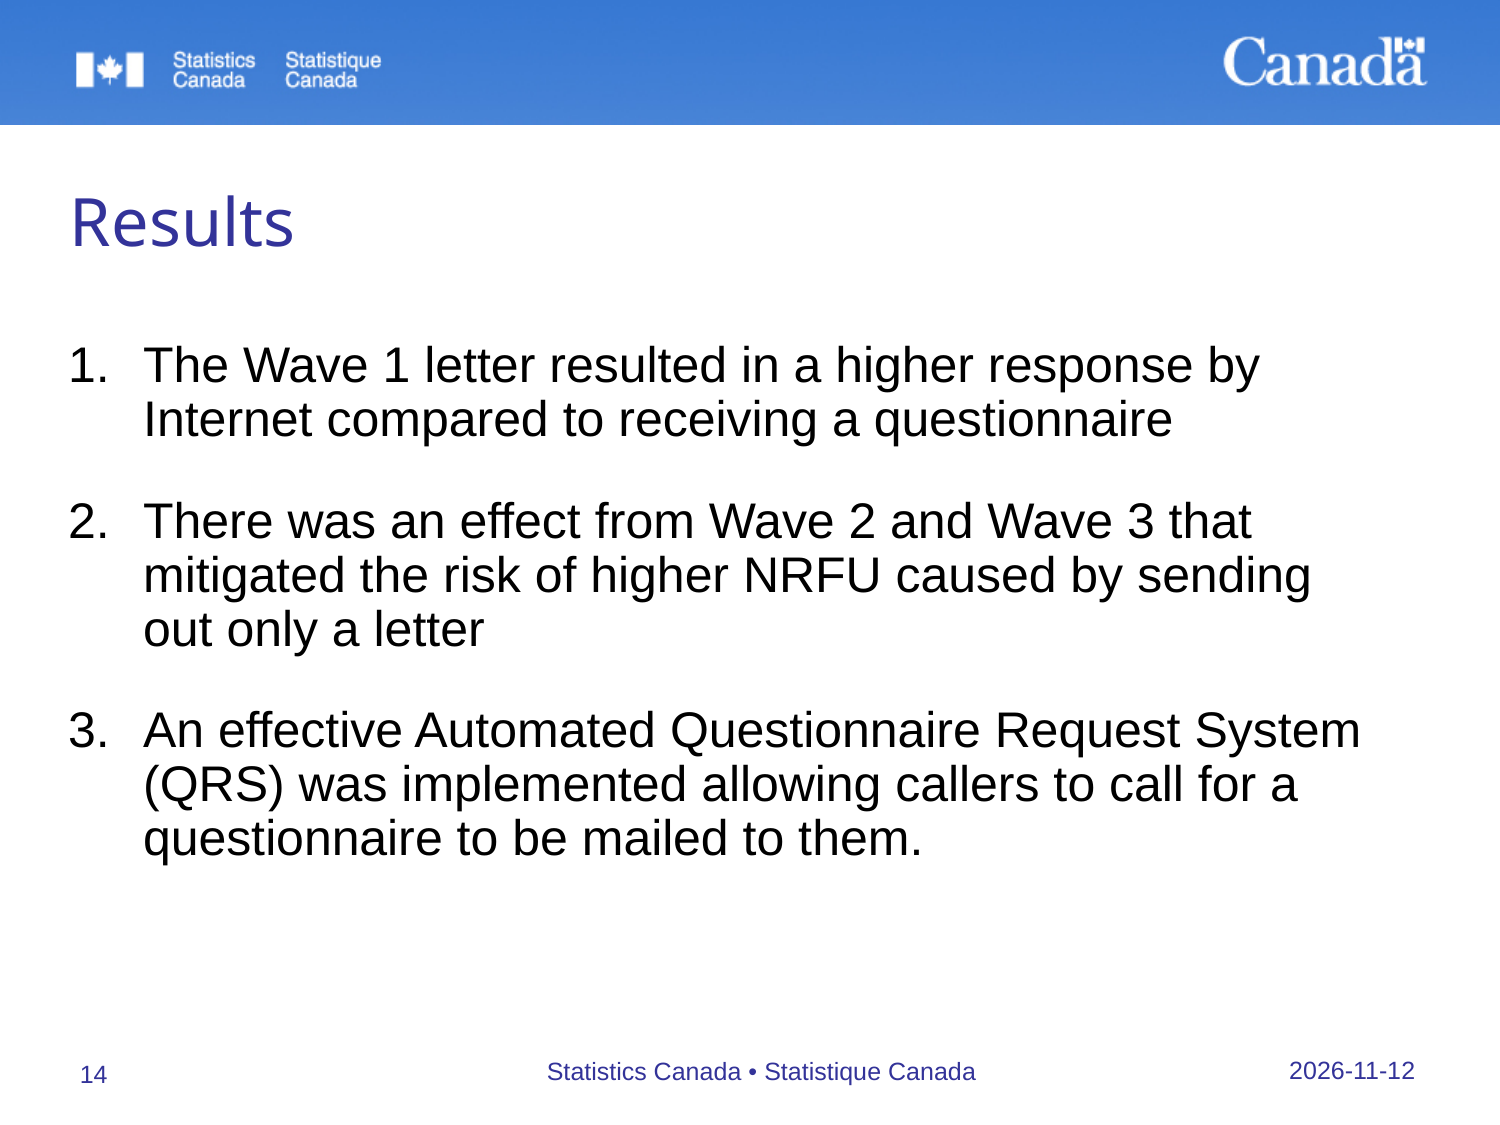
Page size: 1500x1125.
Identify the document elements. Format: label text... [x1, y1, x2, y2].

picture [0, 0, 1500, 125]
list The Wave 1 letter resulted in a higher response by Internet compared to receiving a questionnaire There was an effect from Wave 2 and Wave 3 that mitigated the risk of higher NRFU caused by sending out only a letter An effective Automated Questionnaire Request System (QRS) was implemented allowing callers to call for a questionnaire to be mailed to them. [53, 332, 1402, 892]
footer Statistics Canada • Statistique Canada [442, 1047, 1082, 1125]
title Results [54, 172, 1404, 290]
slide_number 14 [64, 1051, 315, 1125]
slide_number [1222, 1046, 1431, 1125]
